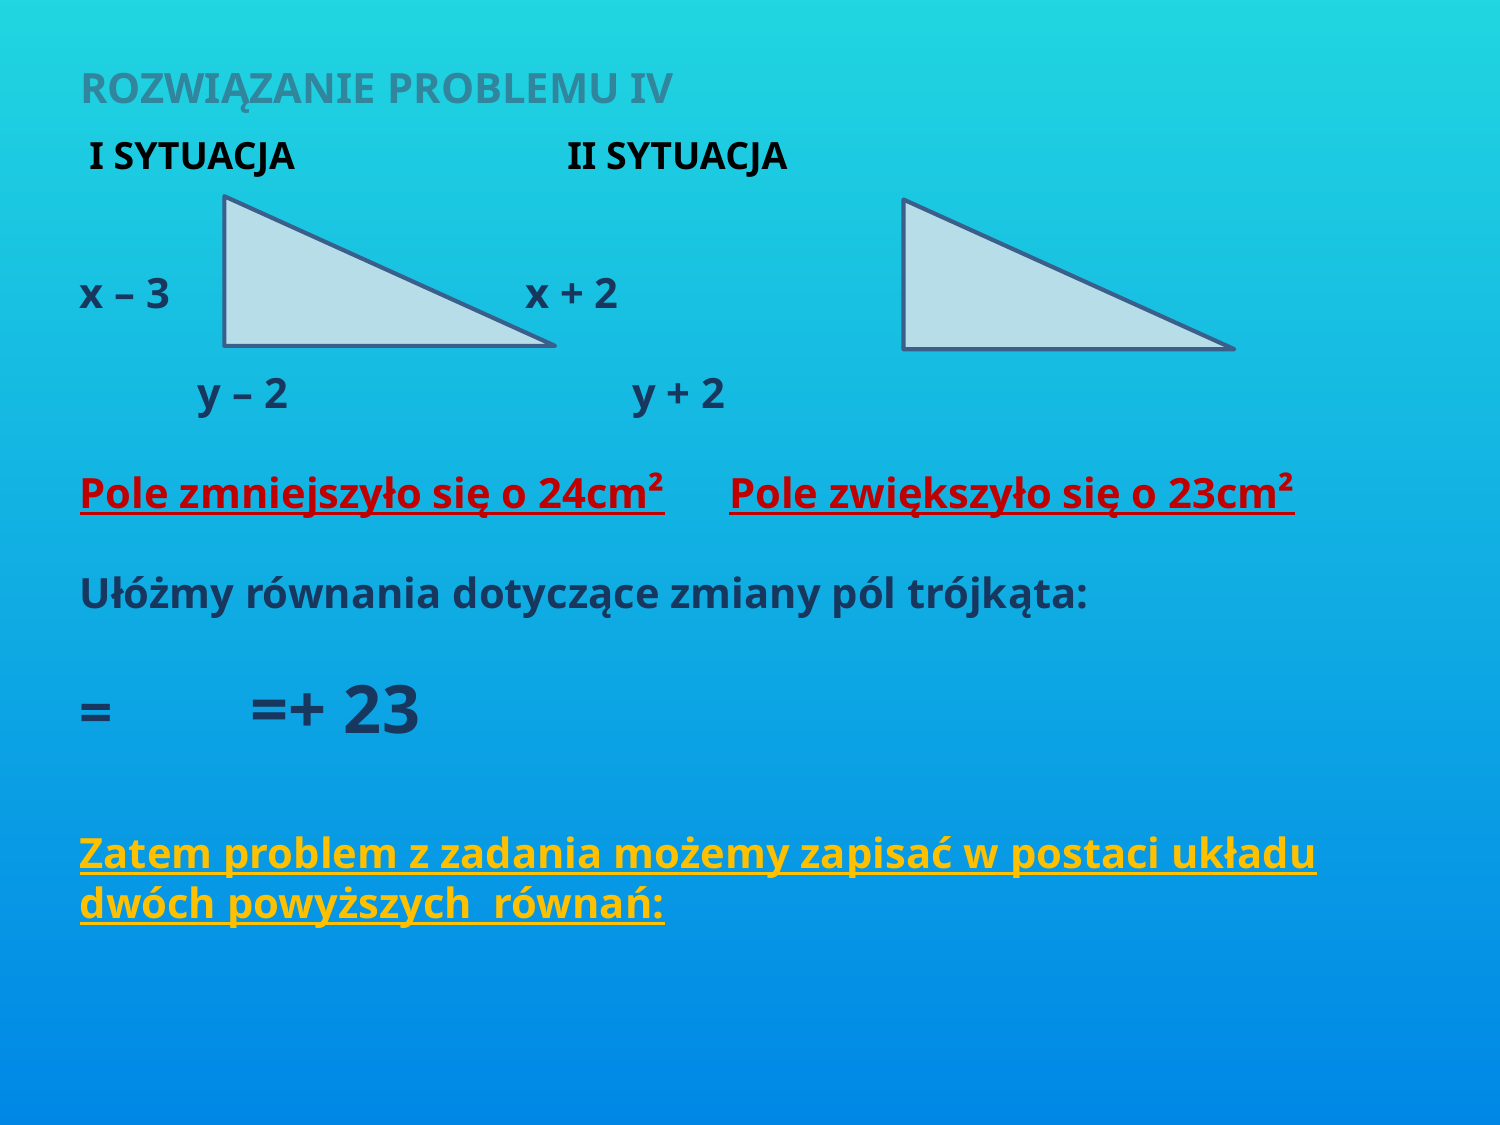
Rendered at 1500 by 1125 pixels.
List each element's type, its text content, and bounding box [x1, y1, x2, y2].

text_box [901, 197, 1237, 352]
list ROZWIĄZANIE PROBLEMU IV [64, 54, 1415, 797]
text_box [222, 194, 558, 348]
